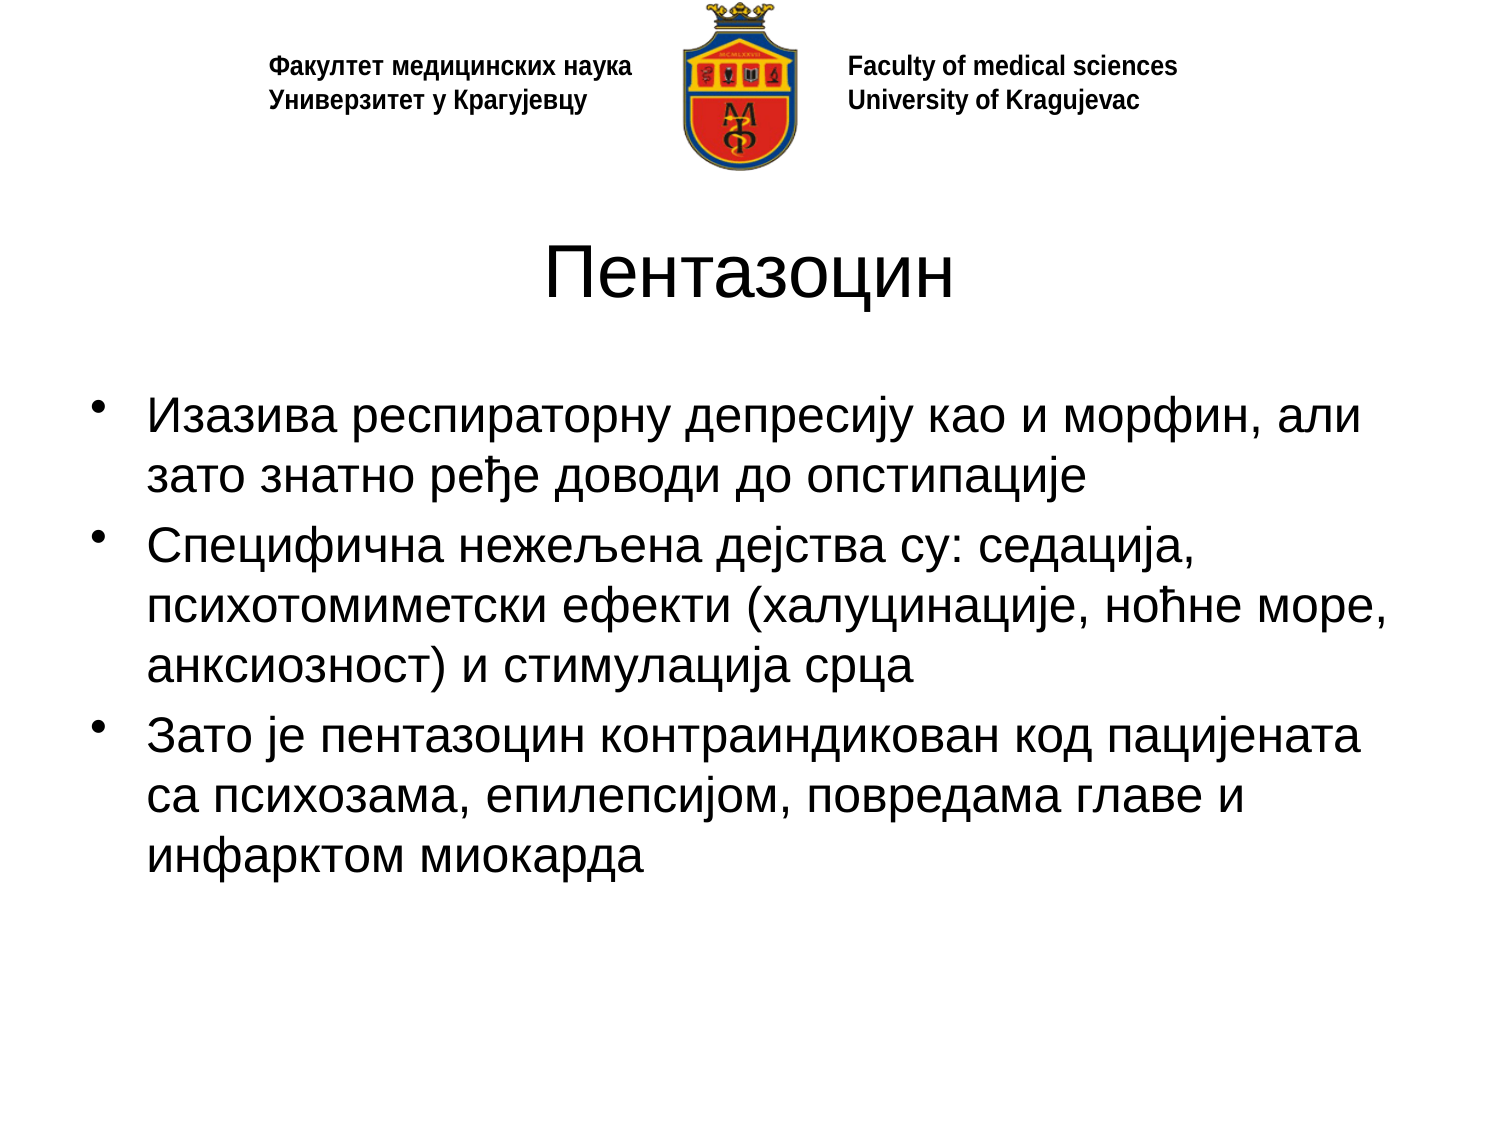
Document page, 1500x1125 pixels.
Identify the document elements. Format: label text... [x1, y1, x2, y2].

list Изазива респираторну депресију као и морфин, али зато знатно ређе доводи до опстипације Специфична нежељена дејства су: седација, психотомиметски ефекти (халуцинације, ноћне море, анксиозност) и стимулација срца Зато је пентазоцин контраиндикован код пацијената са психозама, епилепсијом, повредама главе и инфарктом миокарда [74, 374, 1426, 1118]
title Пентазоцин [74, 173, 1426, 362]
